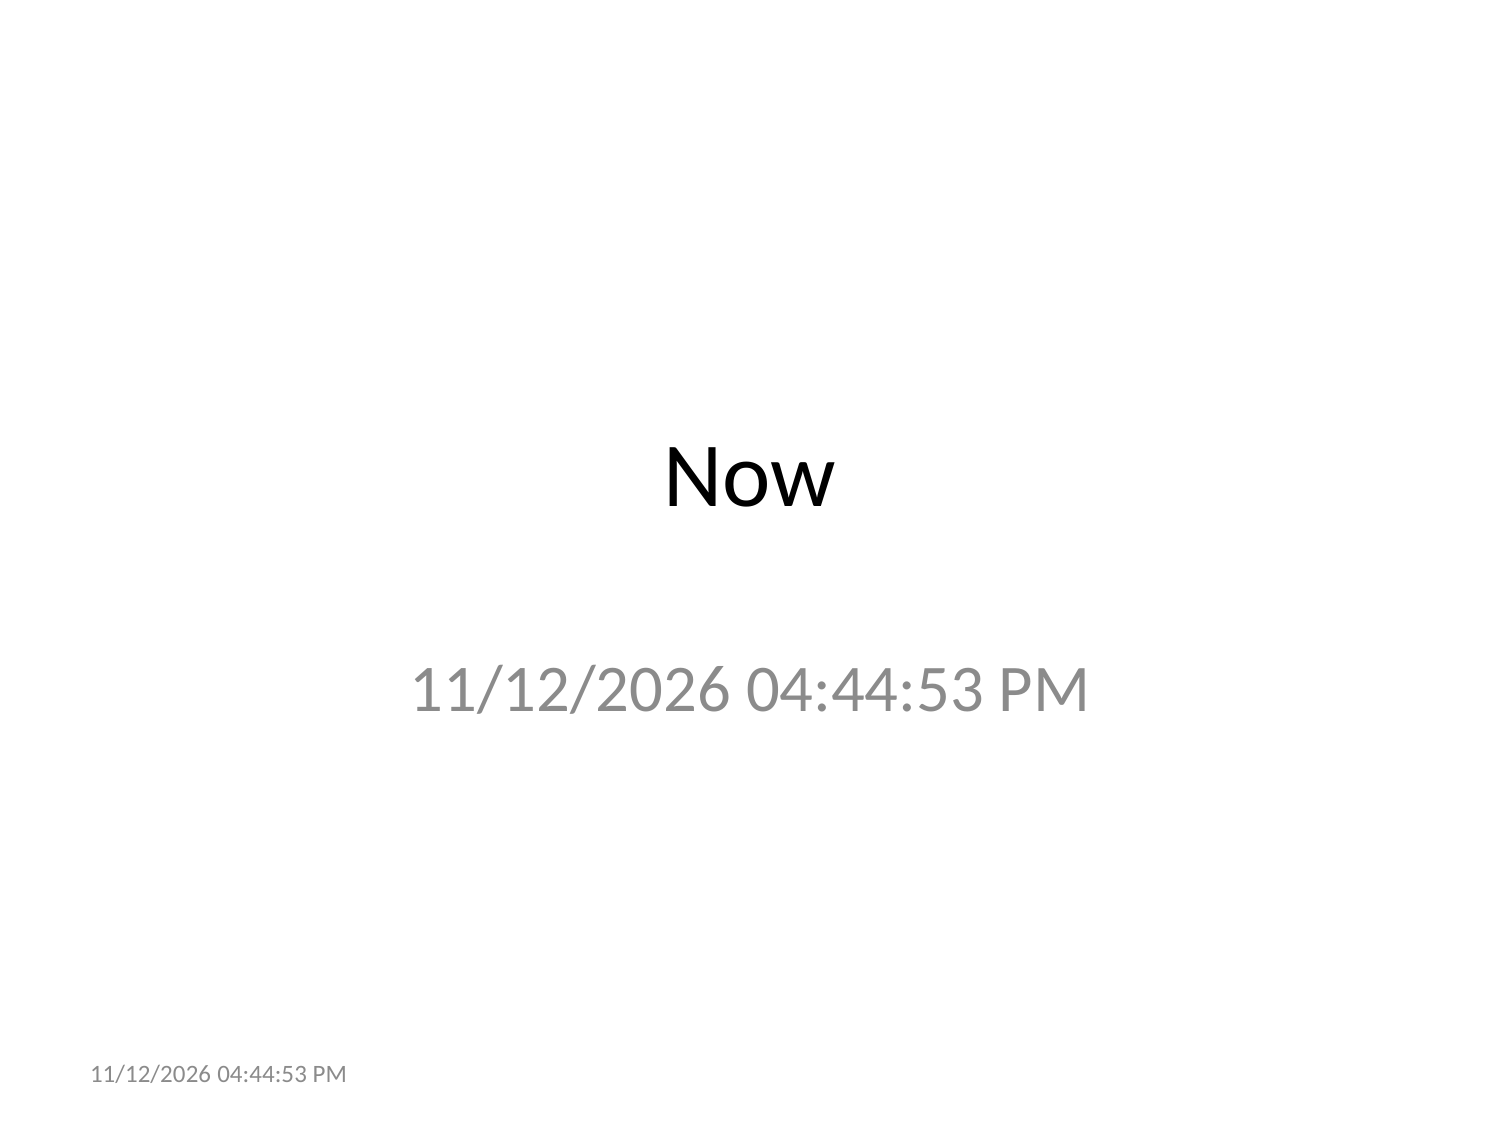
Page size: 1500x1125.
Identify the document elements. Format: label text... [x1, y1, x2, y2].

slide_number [75, 1042, 425, 1103]
title Now [112, 349, 1388, 591]
subtitle 2011-12-19 10:20:04 AM [225, 637, 1275, 925]
